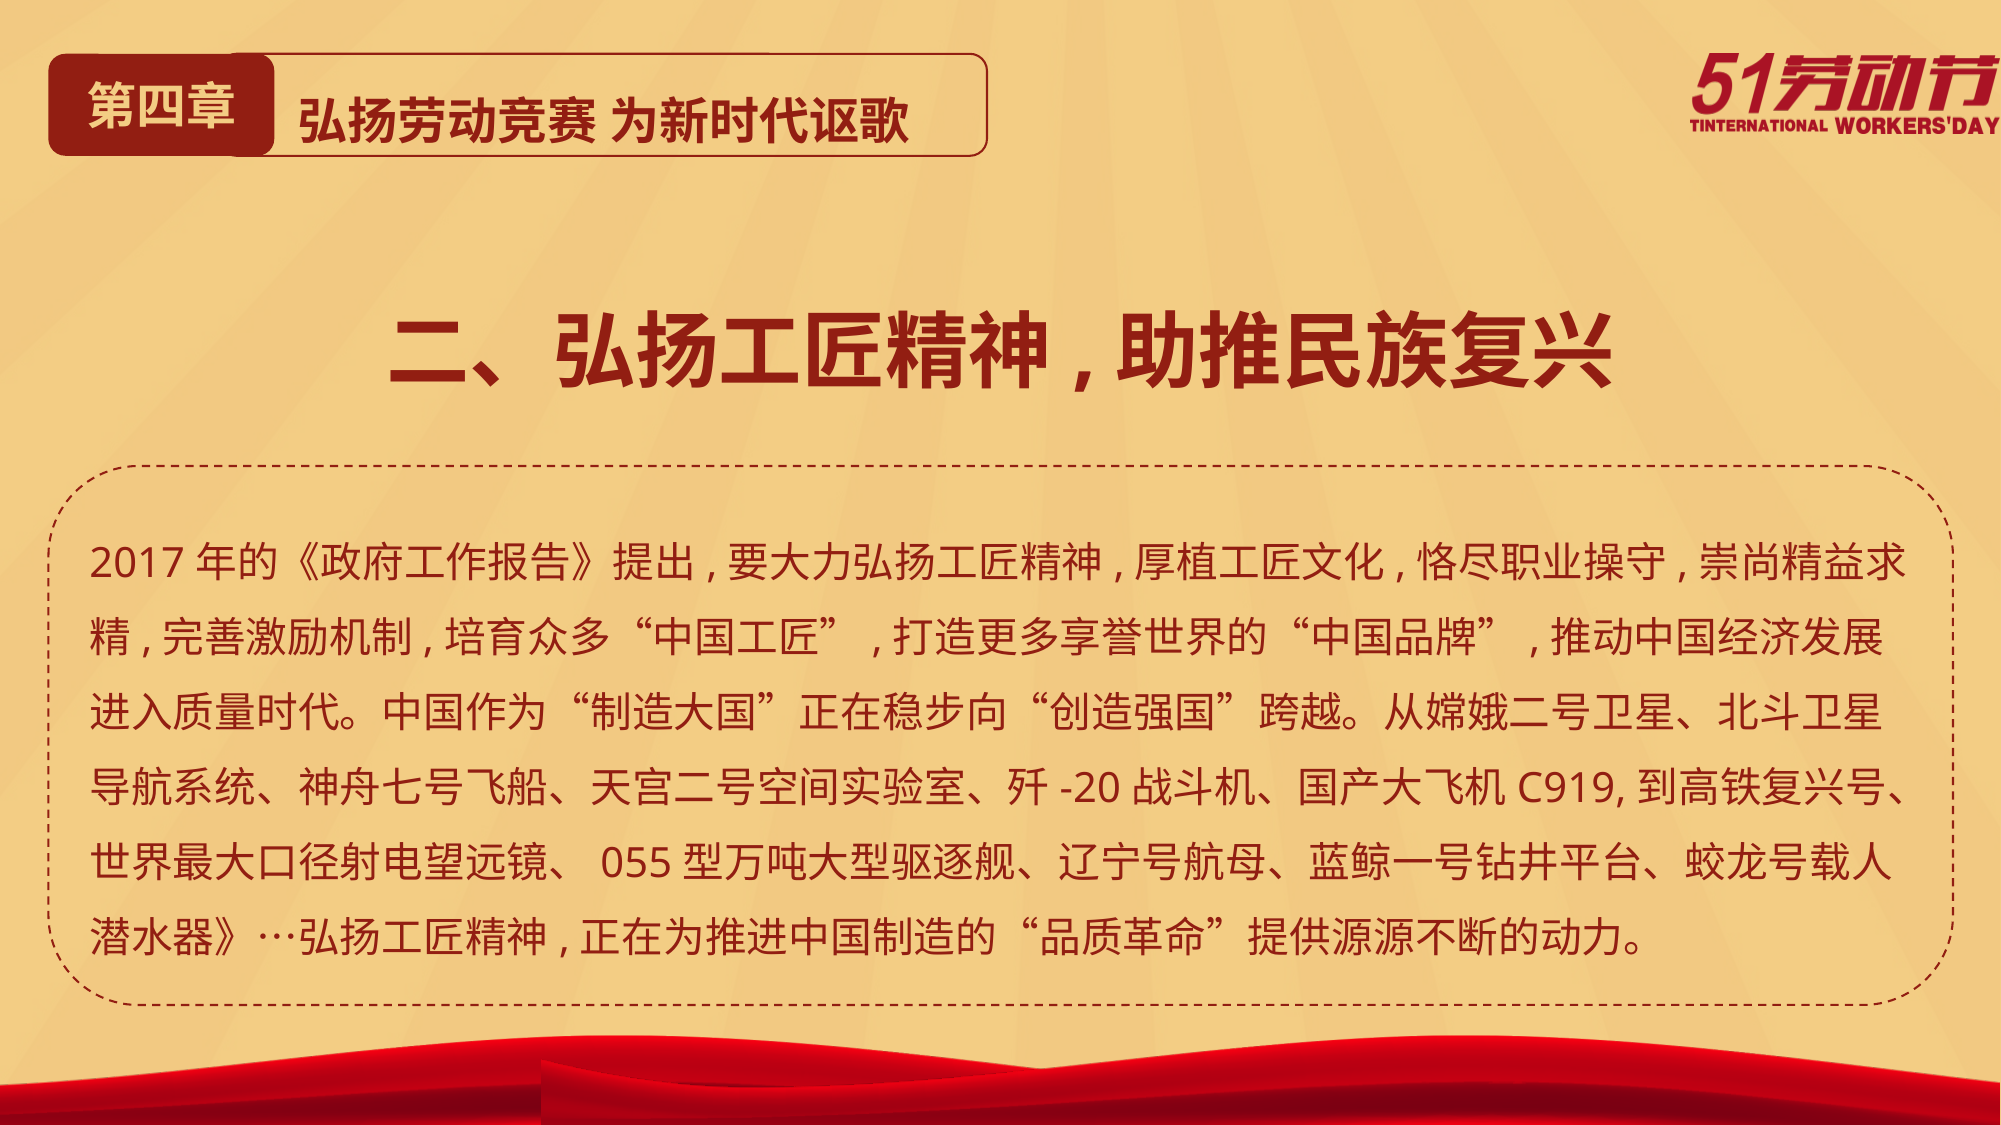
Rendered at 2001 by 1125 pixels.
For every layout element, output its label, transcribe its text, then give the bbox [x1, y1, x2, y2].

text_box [0, 1035, 2000, 1125]
picture [1690, 53, 2000, 134]
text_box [48, 53, 987, 156]
text_box 2017年的《政府工作报告》提出,要大力弘扬工匠精神,厚植工匠文化,恪尽职业操守,崇尚精益求精,完善激励机制,培育众多“中国工匠”,打造更多享誉世界的“中国品牌”,推动中国经济发展进入质量时代。中国作为“制造大国”正在稳步向“创造强国”跨越。从嫦娥二号卫星、北斗卫星导航系统、神舟七号飞船、天宫二号空间实验室、歼-20战斗机、国产大飞机C919,到高铁复兴号、世界最大口径射电望远镜、055型万吨大型驱逐舰、辽宁号航母、蓝鲸一号钻井平台、蛟龙号载人潜水器》…弘扬工匠精神,正在为推进中国制造的“品质革命”提供源源不断的动力。 [47, 464, 1955, 1007]
text_box 二、弘扬工匠精神,助推民族复兴 [296, 270, 1706, 376]
